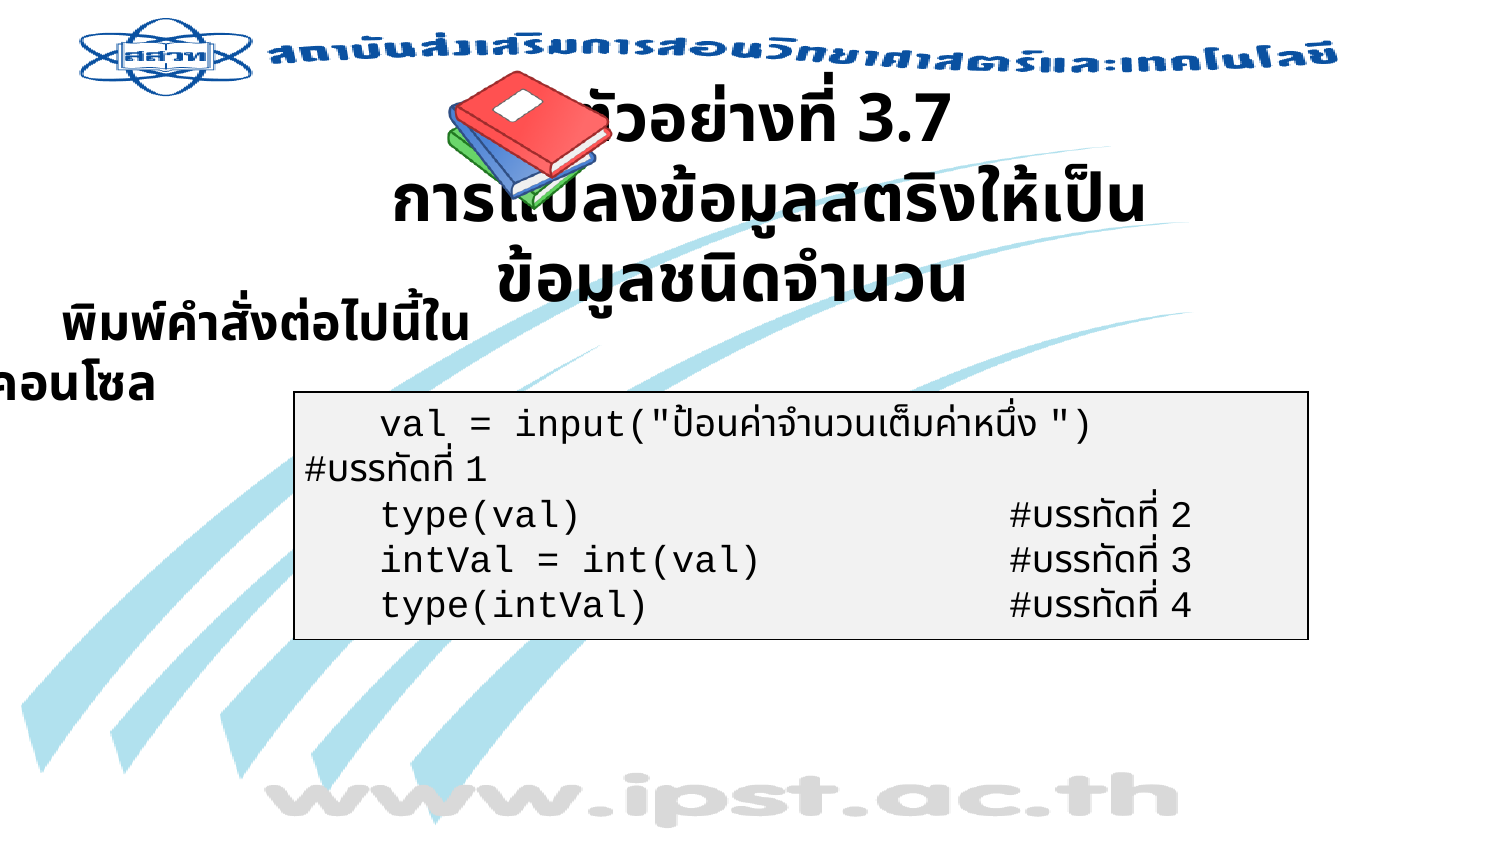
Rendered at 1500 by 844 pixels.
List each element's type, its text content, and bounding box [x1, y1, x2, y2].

text_box พิมพ์คำสั่งต่อไปนี้ในคอนโซล [0, 283, 582, 358]
table_header val = input("ป้อนค่าจำนวนเต็มค่าหนึ่ง ") #บรรทัดที่ 1 type(val) #บรรทัดที่ 2 intVal = int(val) #บรรทัดที่ 3 type(intVal) #บรรทัดที่ 4 [295, 393, 1307, 639]
list ตัวอย่างที่ 3.7 การแปลงข้อมูลสตริงให้เป็นข้อมูลชนิดจำนวน [293, 0, 1172, 440]
picture [0, 0, 1500, 844]
picture [436, 62, 672, 229]
picture [0, 0, 293, 283]
